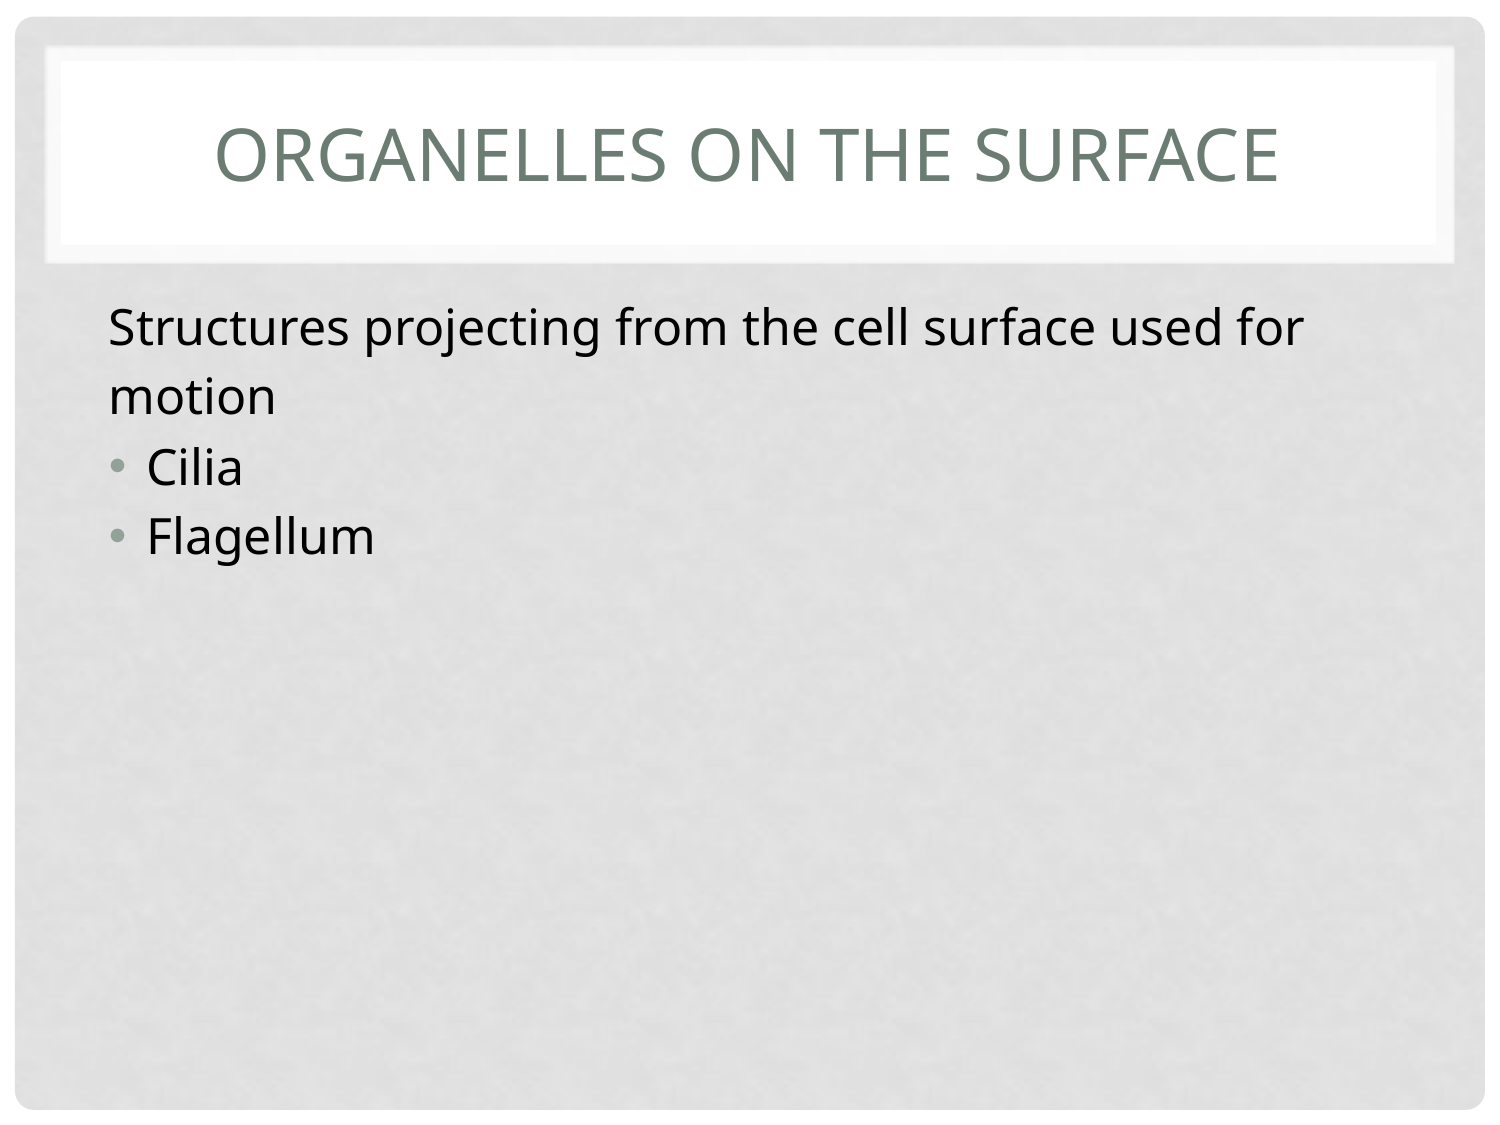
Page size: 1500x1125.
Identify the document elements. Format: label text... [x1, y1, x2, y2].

list Structures projecting from the cell surface used for motion Cilia Flagellum [75, 287, 1425, 1005]
title Organelles on the surface [69, 66, 1425, 238]
